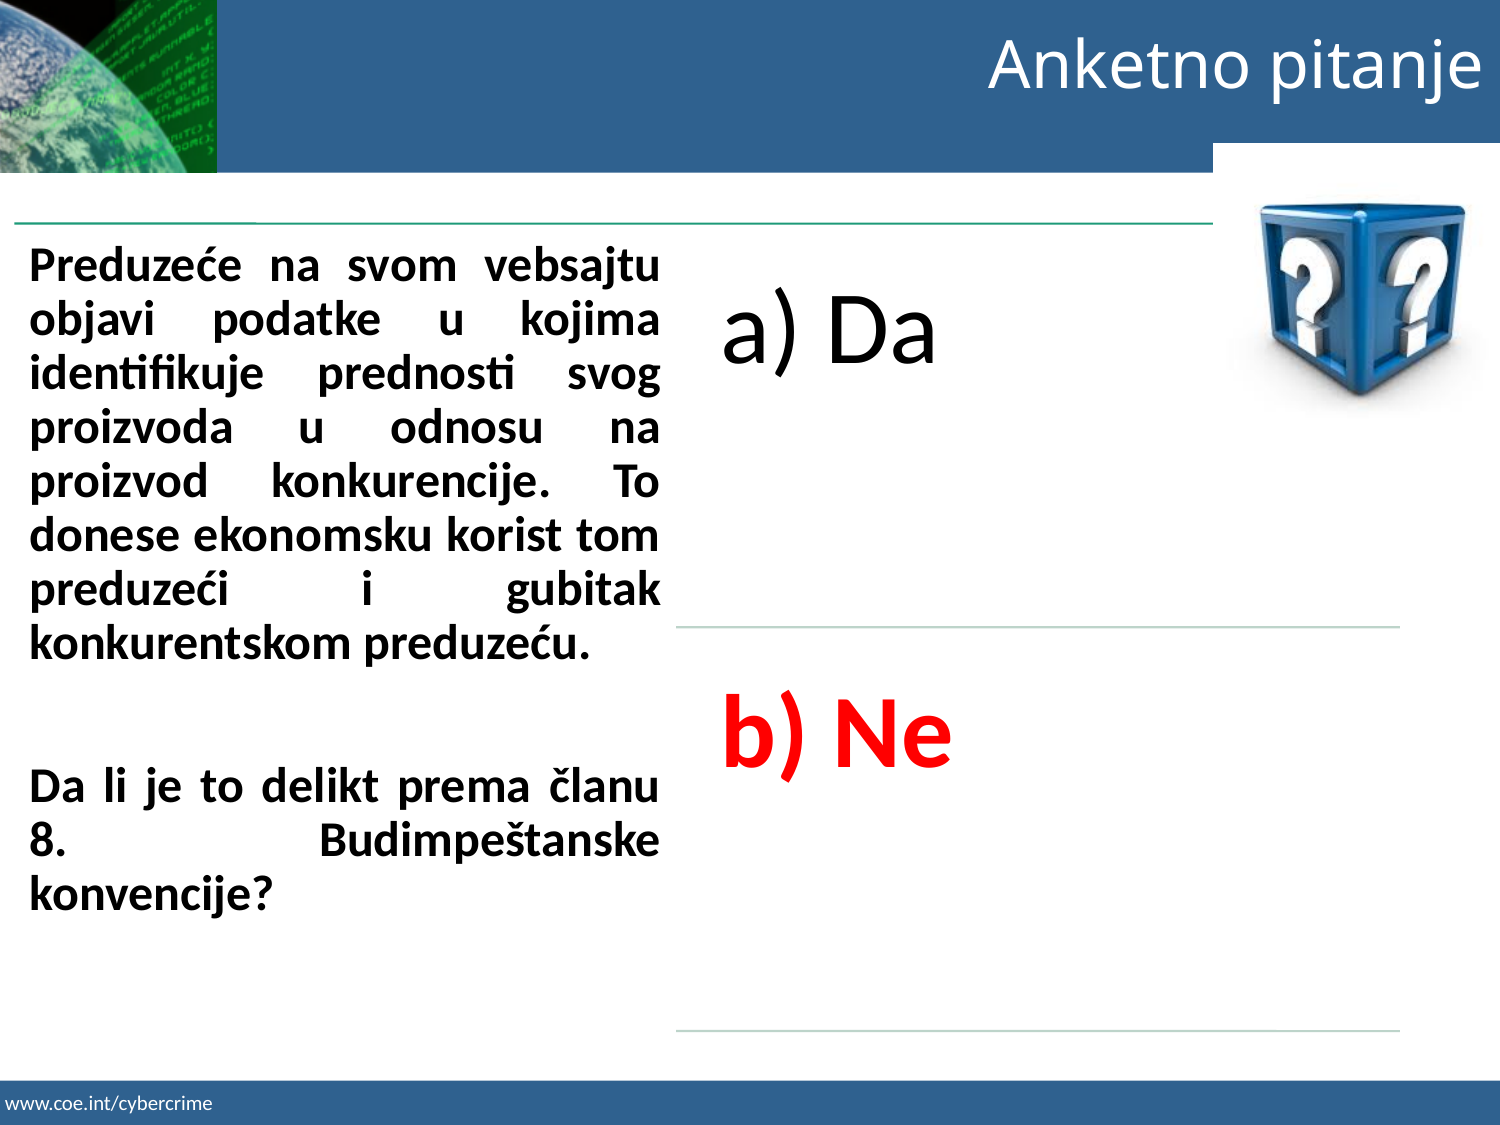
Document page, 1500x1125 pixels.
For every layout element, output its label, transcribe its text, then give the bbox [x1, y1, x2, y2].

picture [1213, 143, 1500, 434]
picture [0, 0, 217, 173]
text_box Anketno pitanje [247, 13, 1500, 109]
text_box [14, 223, 1402, 1053]
